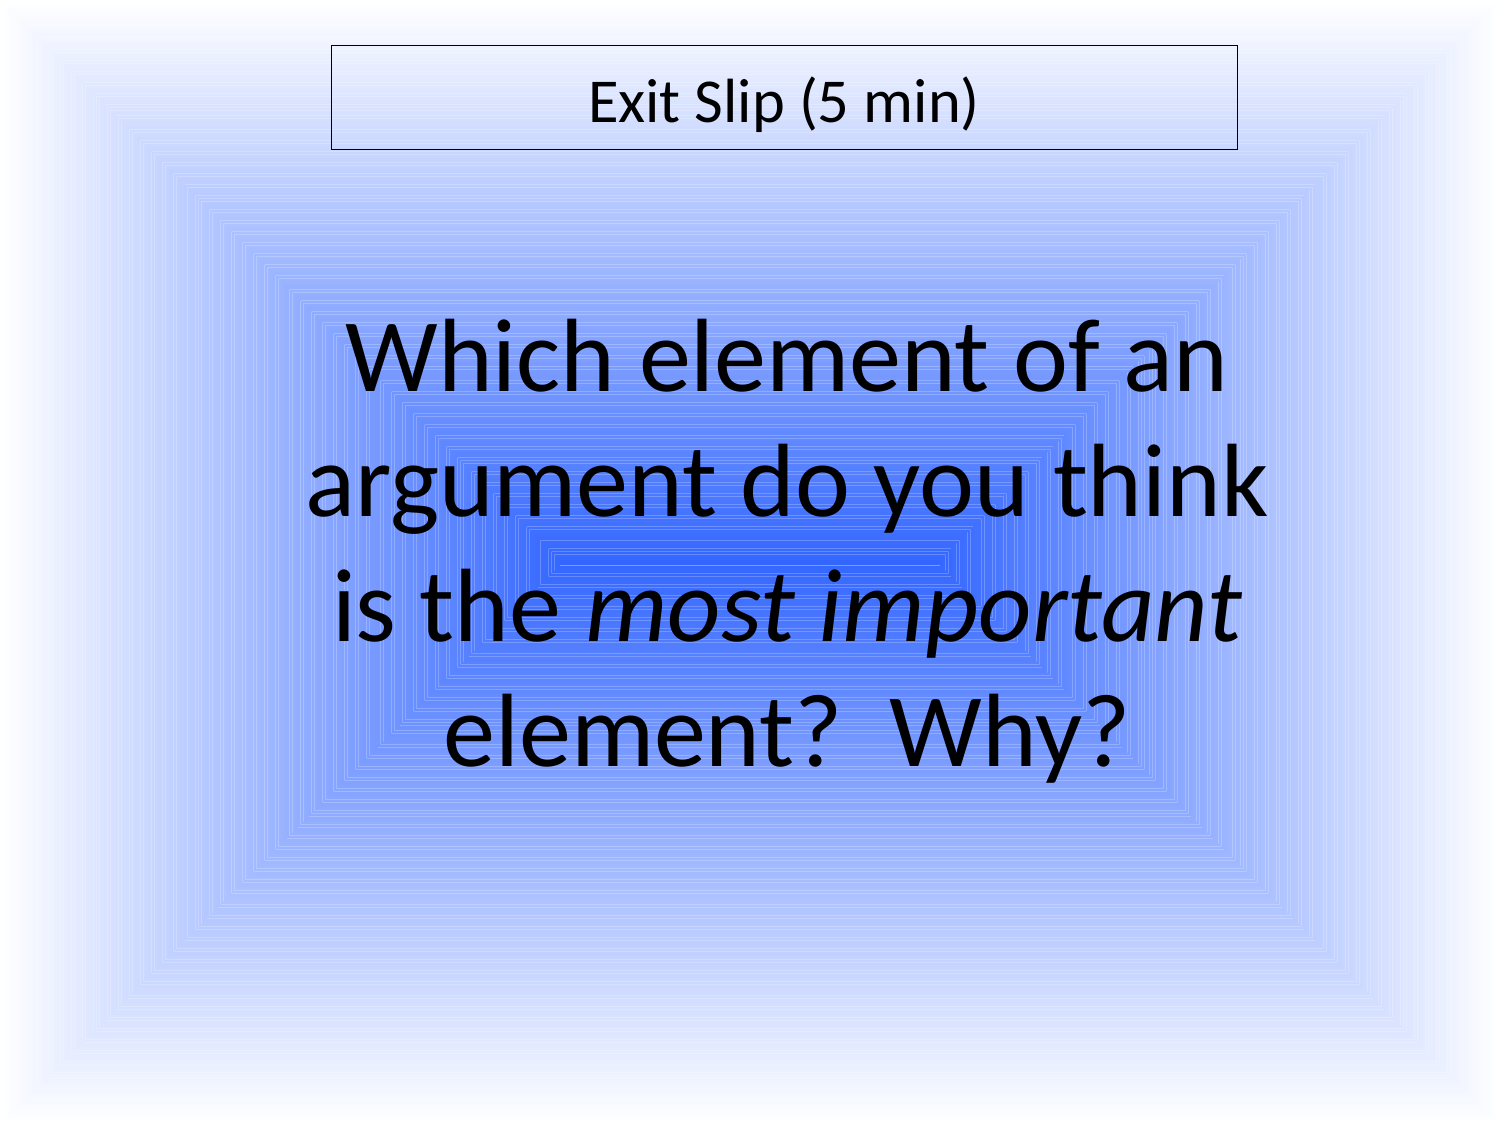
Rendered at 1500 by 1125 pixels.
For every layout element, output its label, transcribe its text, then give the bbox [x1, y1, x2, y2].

text_box Which element of an argument do you think is the most important element? Why? [287, 279, 1288, 795]
text_box Exit Slip (5 min) [331, 45, 1238, 150]
